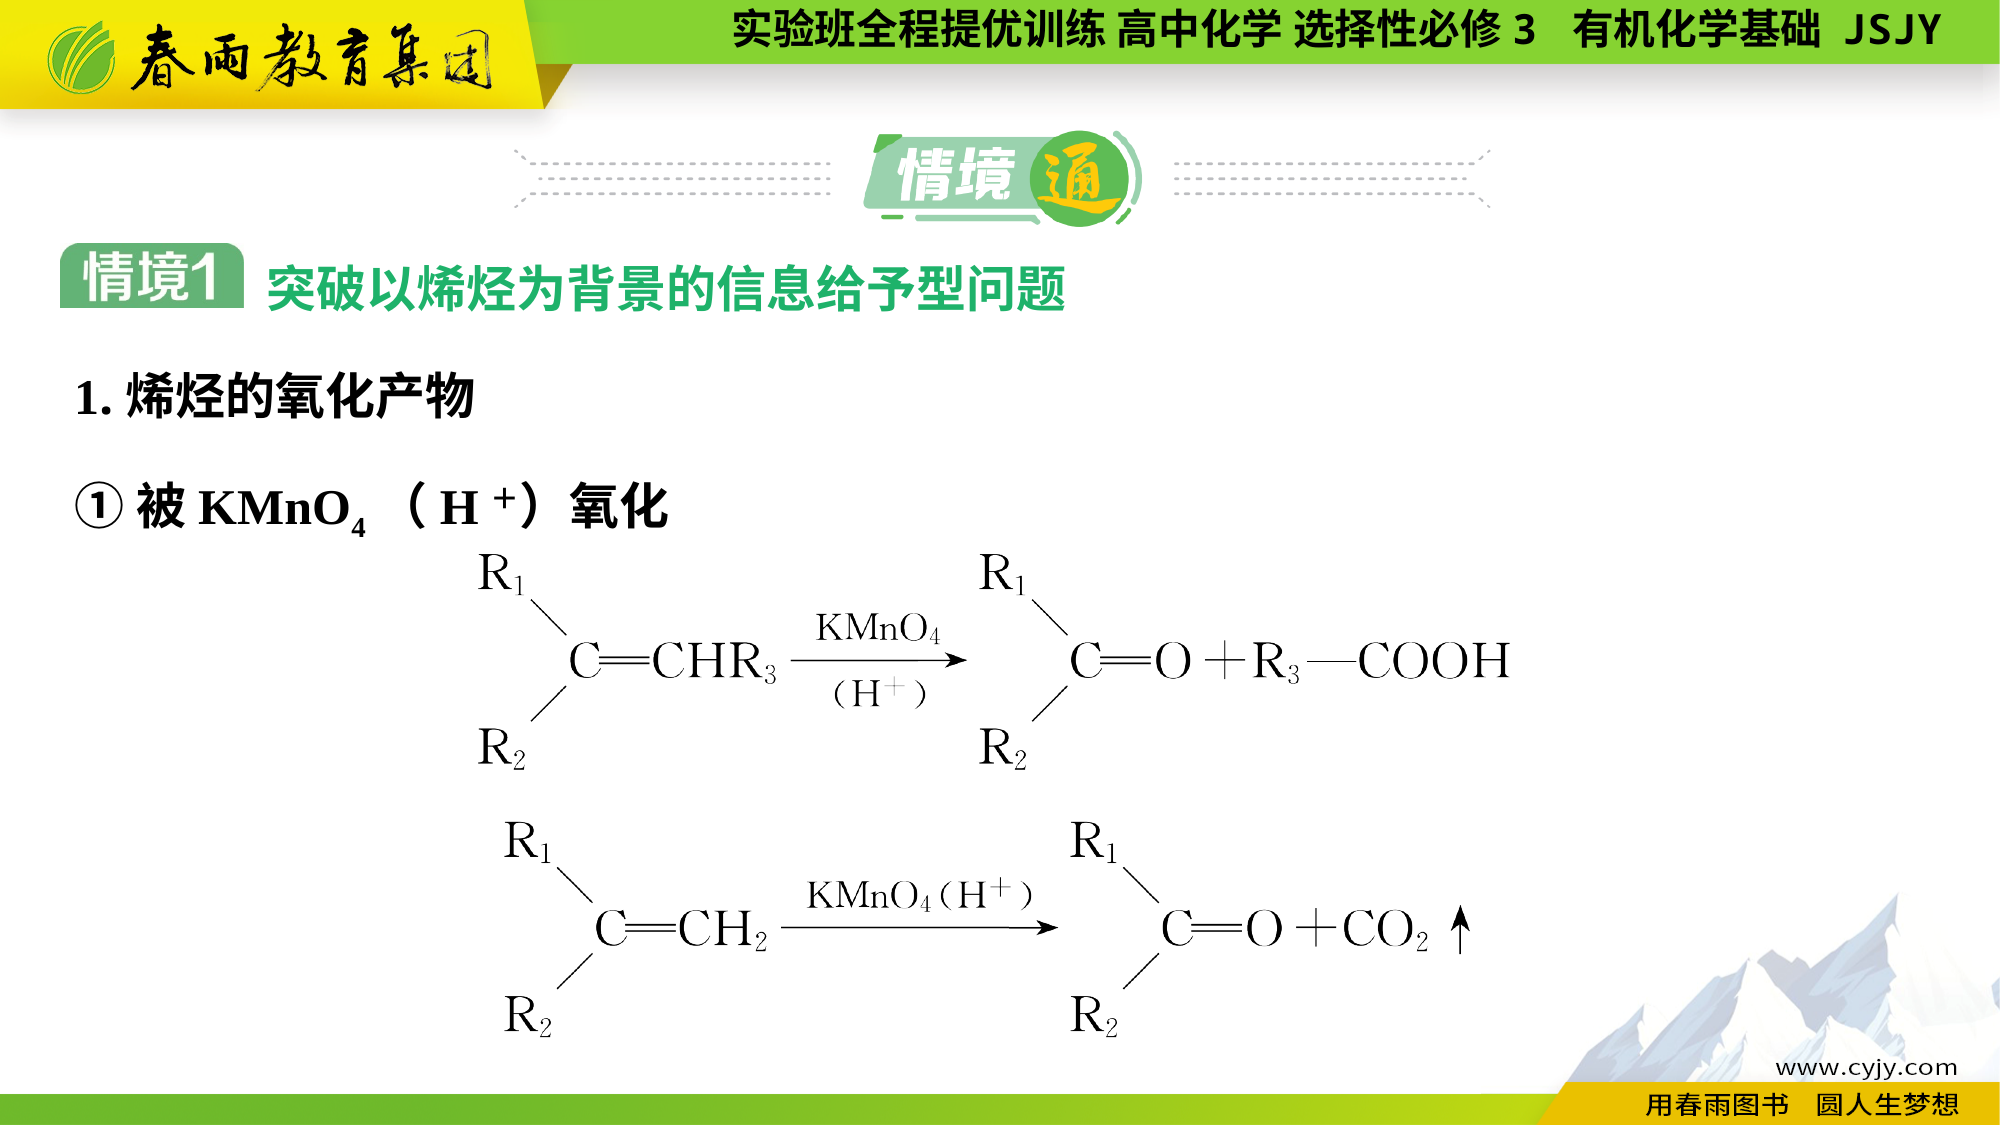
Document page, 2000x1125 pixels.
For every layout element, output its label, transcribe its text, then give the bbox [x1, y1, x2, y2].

list 突破以烯烃为背景的信息给予型问题 1.烯烃的氧化产物 ①被KMnO4（H＋）氧化 [59, 219, 1944, 542]
picture [0, 0, 2000, 1125]
